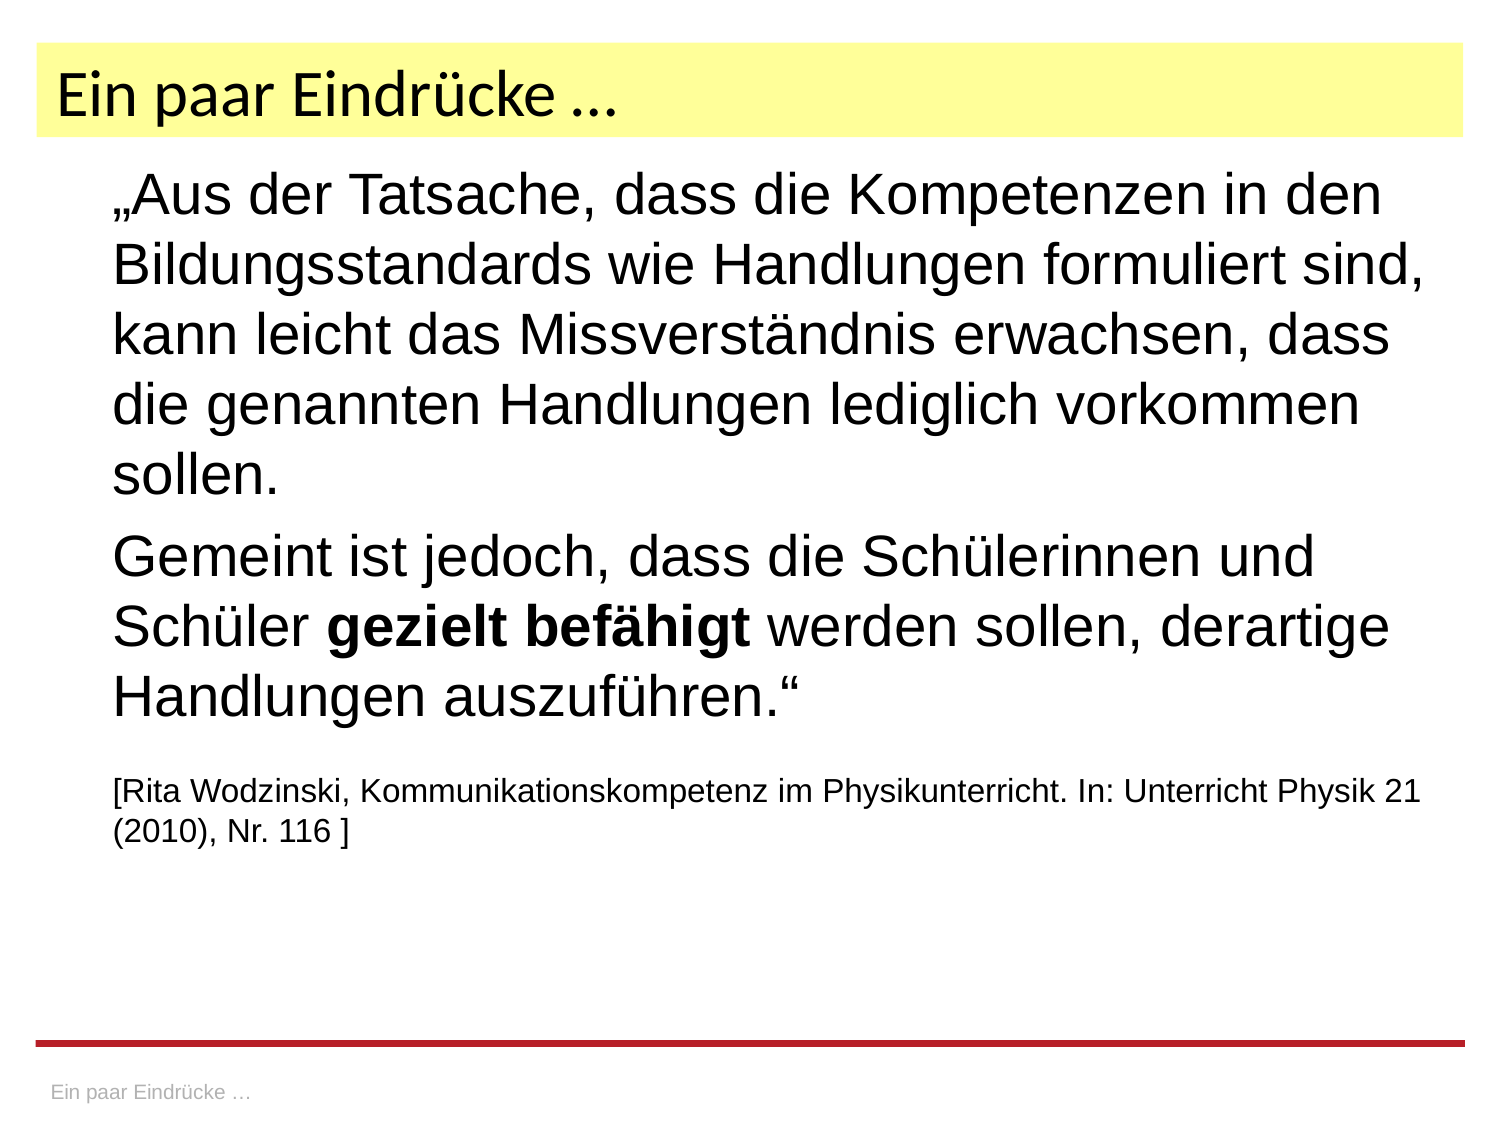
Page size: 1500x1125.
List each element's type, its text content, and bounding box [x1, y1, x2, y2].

footer Ein paar Eindrücke … [35, 1061, 768, 1122]
title Ein paar Eindrücke … [41, 42, 1459, 149]
list „Aus der Tatsache, dass die Kompetenzen in den Bildungsstandards wie Handlungen formuliert sind, kann leicht das Missverständnis erwachsen, dass die genannten Handlungen lediglich vorkommen sollen. Gemeint ist jedoch, dass die Schülerinnen und Schüler gezielt befähigt werden sollen, derartige Handlungen auszuführen.“ [Rita Wodzinski, Kommunikationskompetenz im Physikunterricht. In: Unterricht Physik 21 (2010), Nr. 116 ] [41, 149, 1459, 1024]
